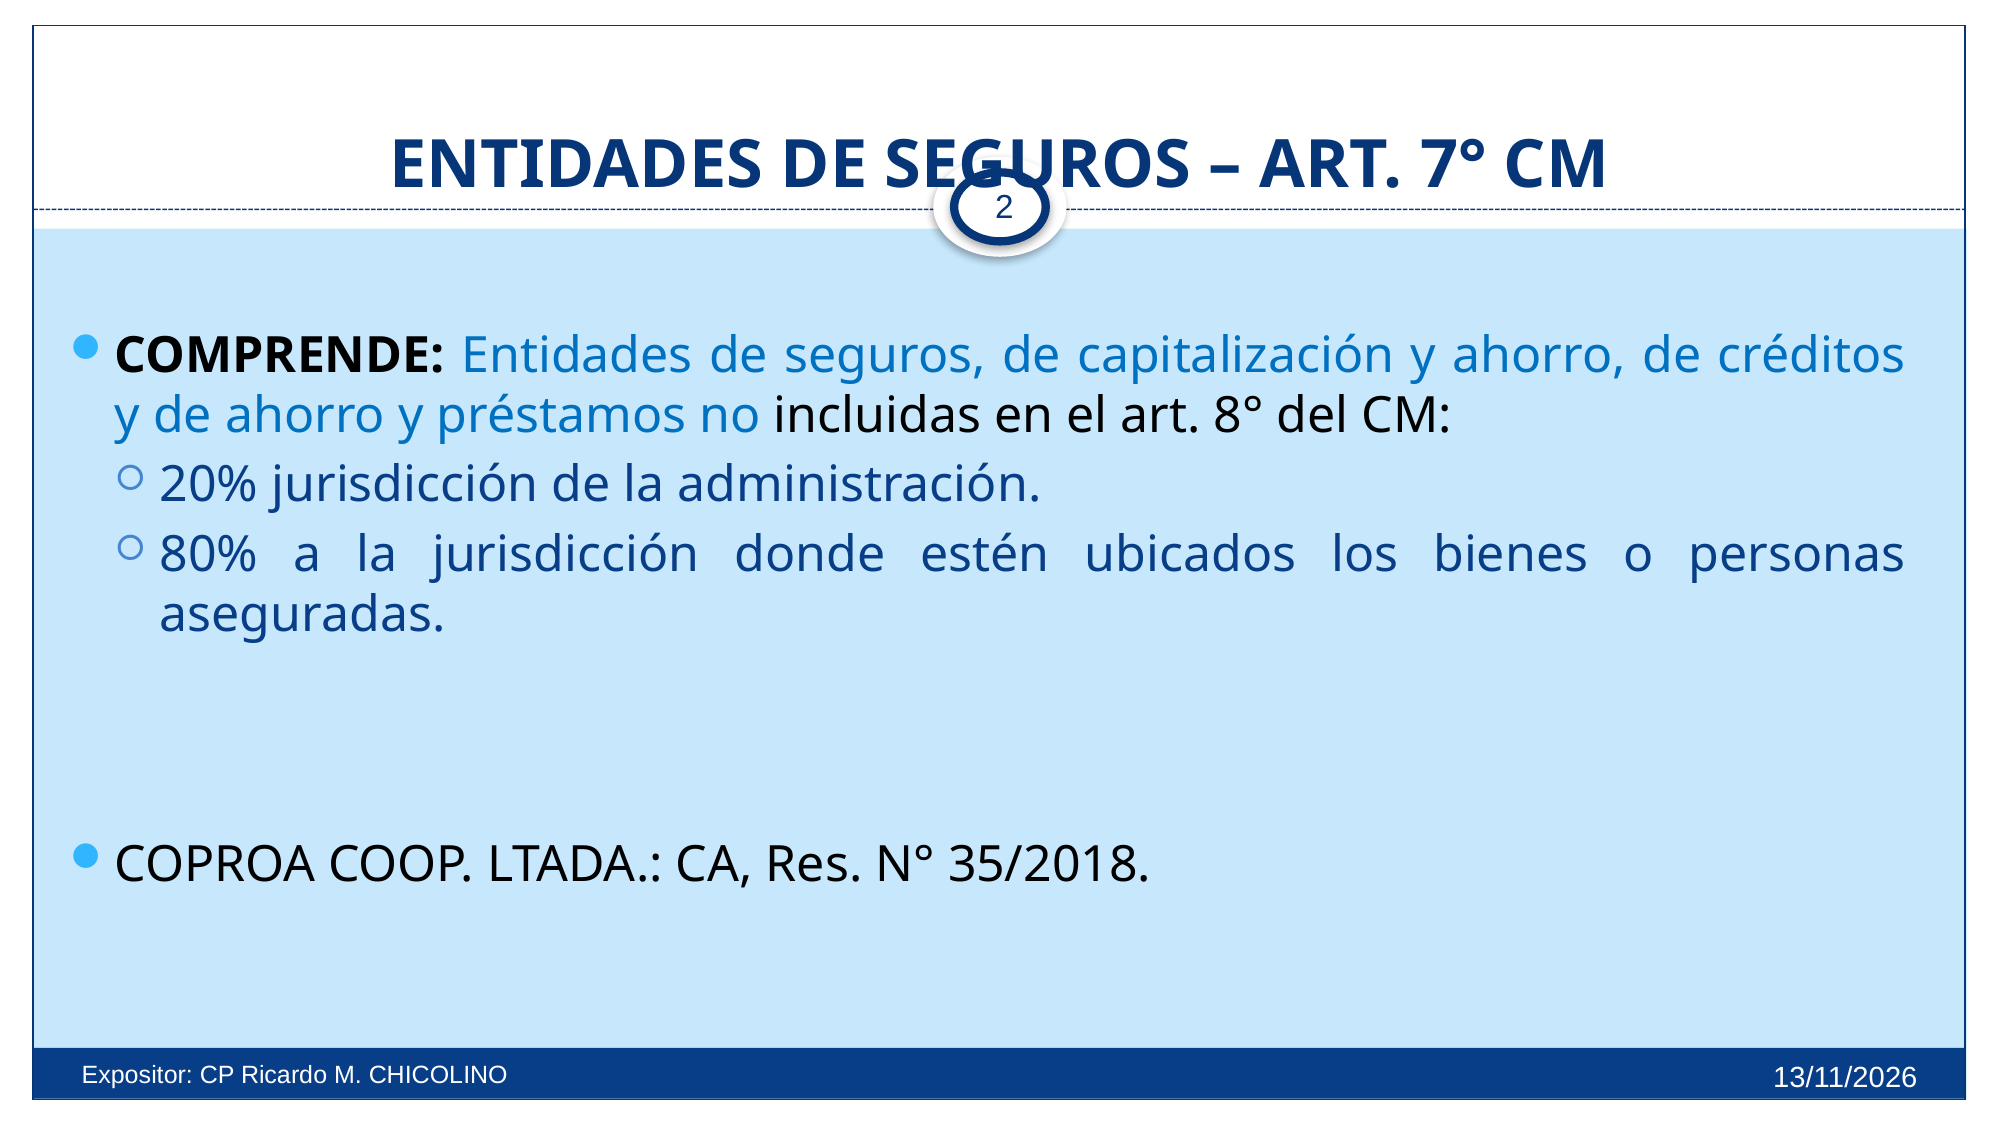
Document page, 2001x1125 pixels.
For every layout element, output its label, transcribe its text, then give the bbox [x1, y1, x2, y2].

footer Expositor: CP Ricardo M. CHICOLINO [66, 1051, 850, 1112]
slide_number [1266, 1050, 1933, 1111]
slide_number 2 [954, 168, 1055, 241]
list COMPRENDE: Entidades de seguros, de capitalización y ahorro, de créditos y de ahorro y préstamos no incluidas en el art. 8° del CM: 20% jurisdicción de la administración. 80% a la jurisdicción donde estén ubicados los bienes o personas aseguradas. COPROA COOP. LTADA.: CA, Res. N° 35/2018. [55, 314, 1922, 1005]
title ENTIDADES DE SEGUROS – ART. 7° CM [324, 42, 1675, 209]
